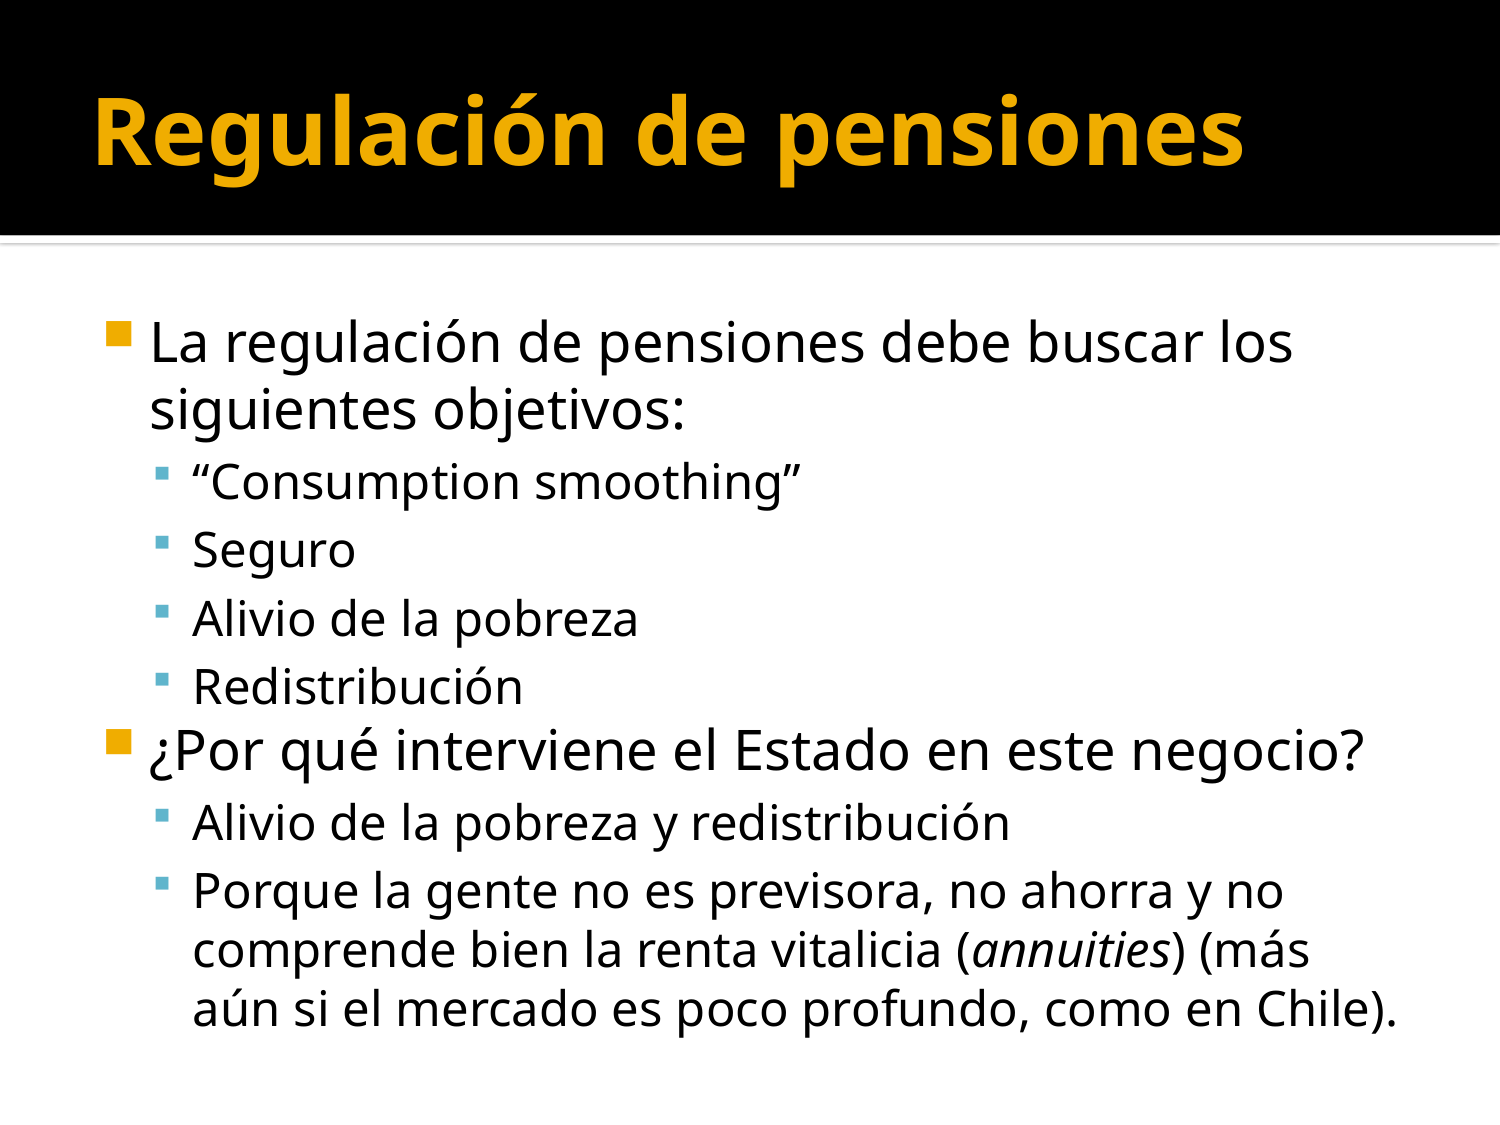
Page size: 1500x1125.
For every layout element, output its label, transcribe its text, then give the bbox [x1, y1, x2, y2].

title Regulación de pensiones [75, 25, 1425, 231]
list La regulación de pensiones debe buscar los siguientes objetivos: “Consumption smoothing” Seguro Alivio de la pobreza Redistribución ¿Por qué interviene el Estado en este negocio? Alivio de la pobreza y redistribución Porque la gente no es previsora, no ahorra y no comprende bien la renta vitalicia (annuities) (más aún si el mercado es poco profundo, como en Chile). [75, 291, 1425, 1050]
